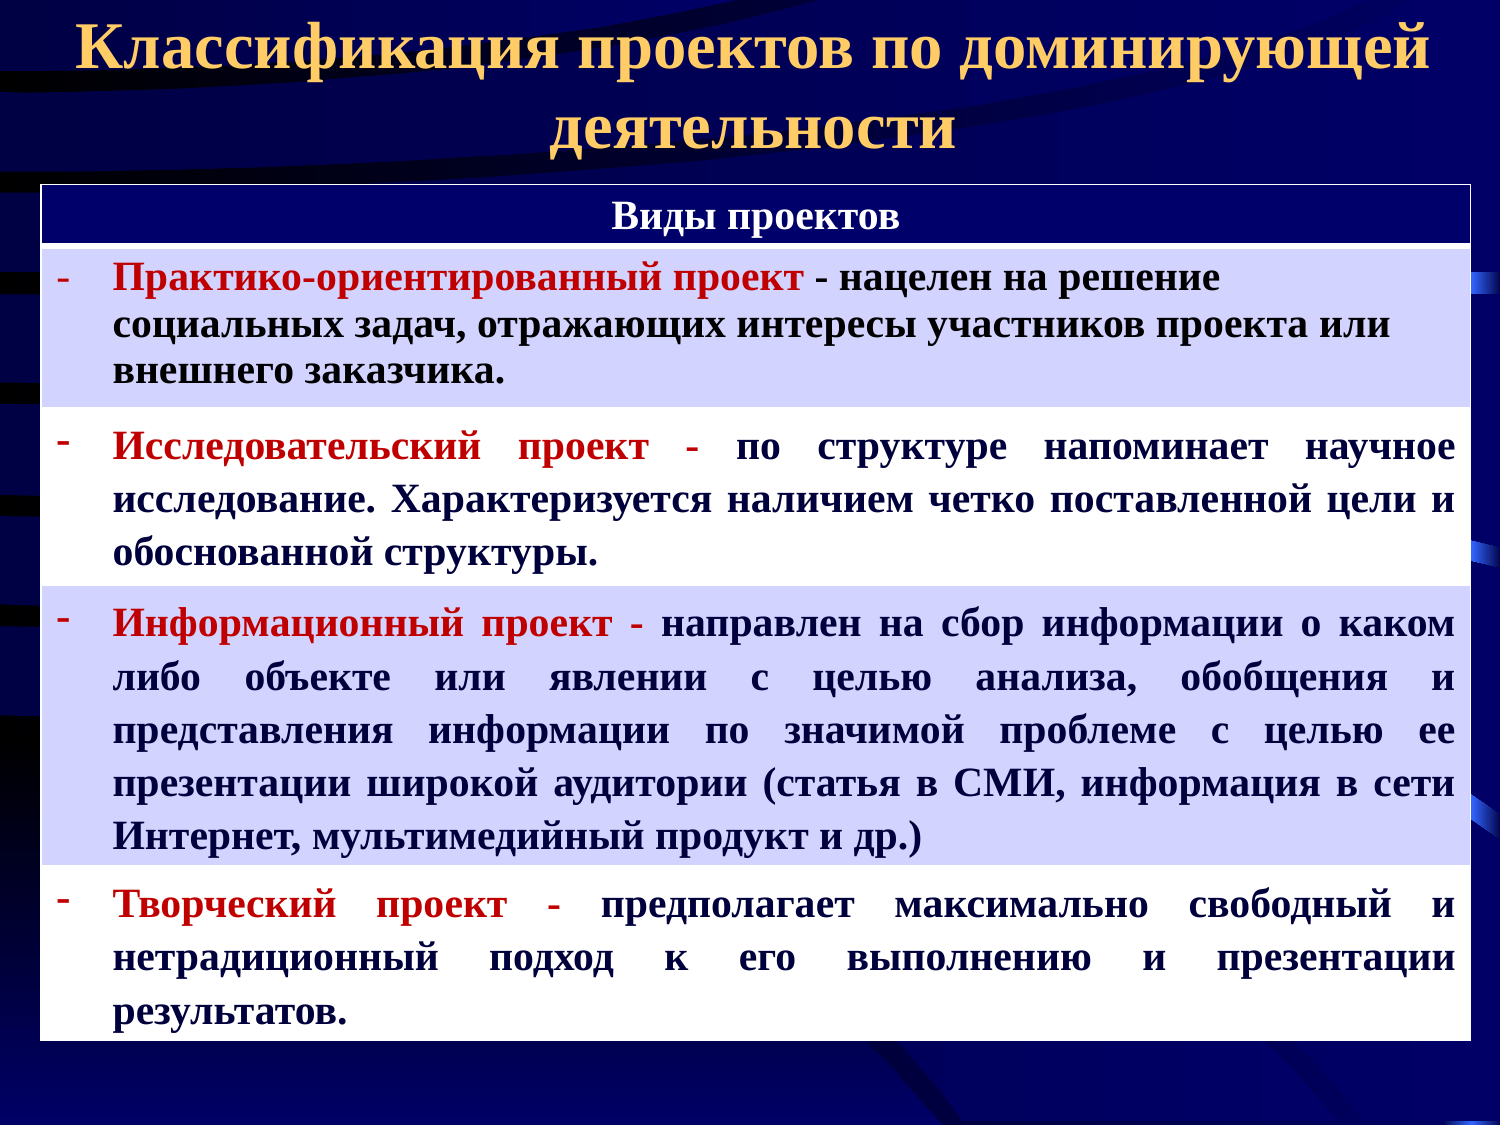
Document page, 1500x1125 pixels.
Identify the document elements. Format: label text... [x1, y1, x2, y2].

table_cell Исследовательский проект - по структуре напоминает научное исследование. Характеризуется наличием четко поставленной цели и обоснованной структуры. [42, 409, 1470, 584]
table_cell Практико-ориентированный проект - нацелен на решение социальных задач, отражающих интересы участников проекта или внешнего заказчика. [42, 249, 1470, 407]
title Классификация проектов по доминирующей деятельности [12, 42, 1496, 231]
table_cell Творческий проект - предполагает максимально свободный и нетрадиционный подход к его выполнению и презентации результатов. [42, 867, 1470, 1040]
table_cell Информационный проект - направлен на сбор информации о каком либо объекте или явлении с целью анализа, обобщения и представления информации по значимой проблеме с целью ее презентации широкой аудитории (статья в СМИ, информация в сети Интернет, мультимедийный продукт и др.) [42, 586, 1470, 865]
table_header Виды проектов [42, 185, 1470, 243]
